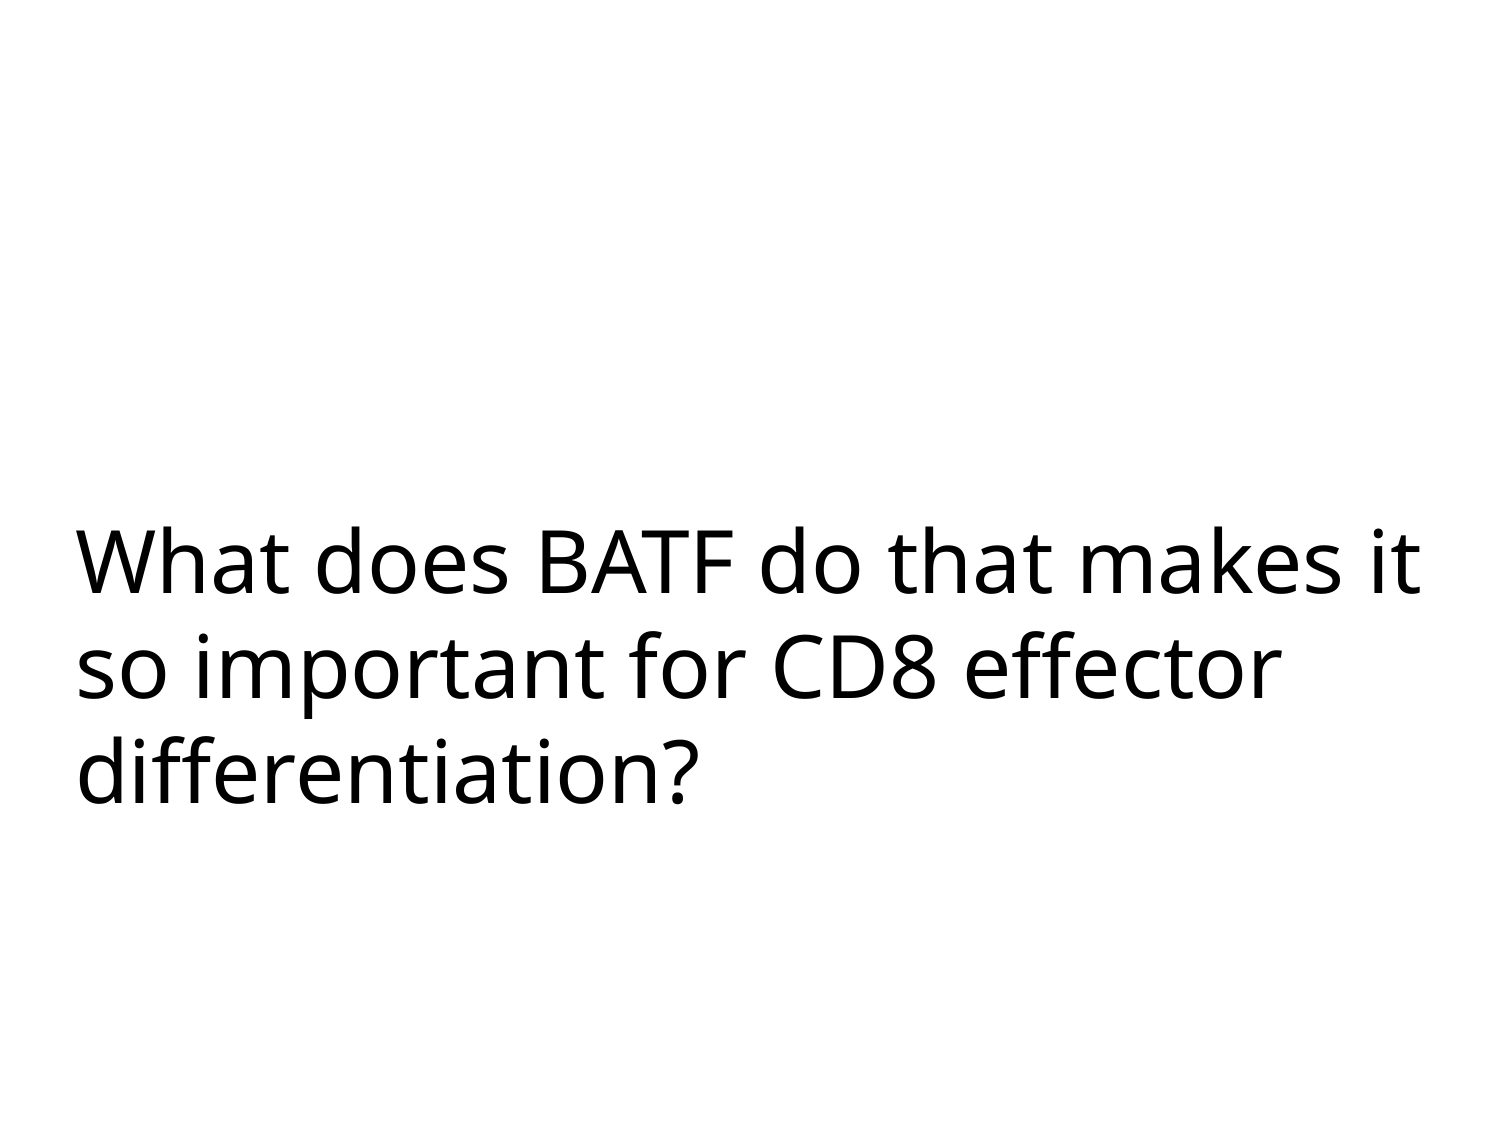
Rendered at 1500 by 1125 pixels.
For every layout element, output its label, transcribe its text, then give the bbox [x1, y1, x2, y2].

text_box What does BATF do that makes it so important for CD8 effector differentiation? [64, 500, 1433, 663]
